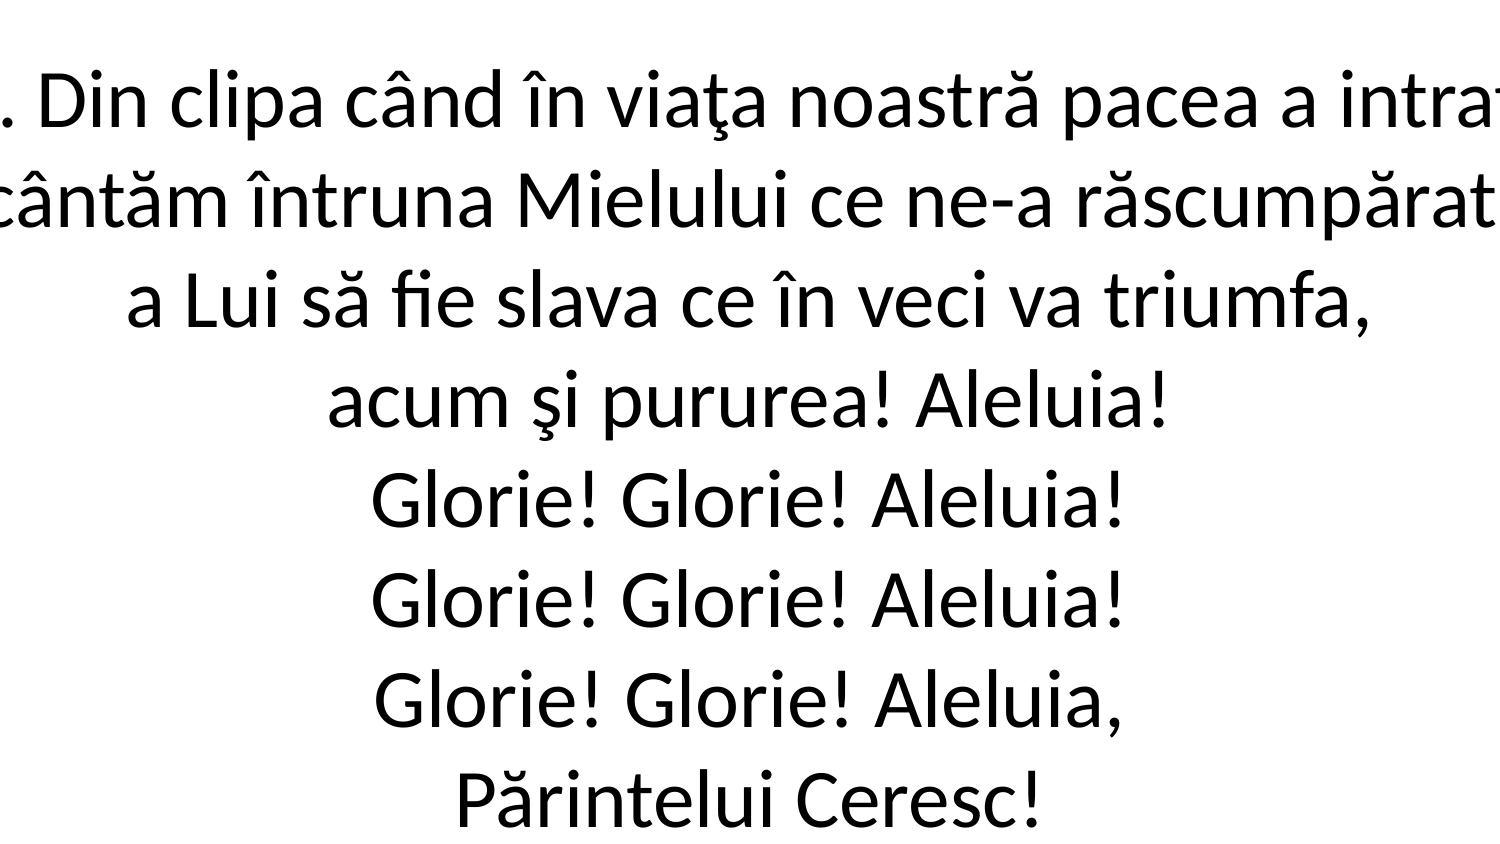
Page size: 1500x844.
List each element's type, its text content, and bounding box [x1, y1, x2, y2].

text_box 2. Din clipa când în viaţa noastră pacea a intrat, cântăm întruna Mielului ce ne-a răscumpărat, a Lui să fie slava ce în veci va triumfa, acum şi pururea! Aleluia! Glorie! Glorie! Aleluia! Glorie! Glorie! Aleluia! Glorie! Glorie! Aleluia, Părintelui Ceresc! [0, 0, 1500, 844]
